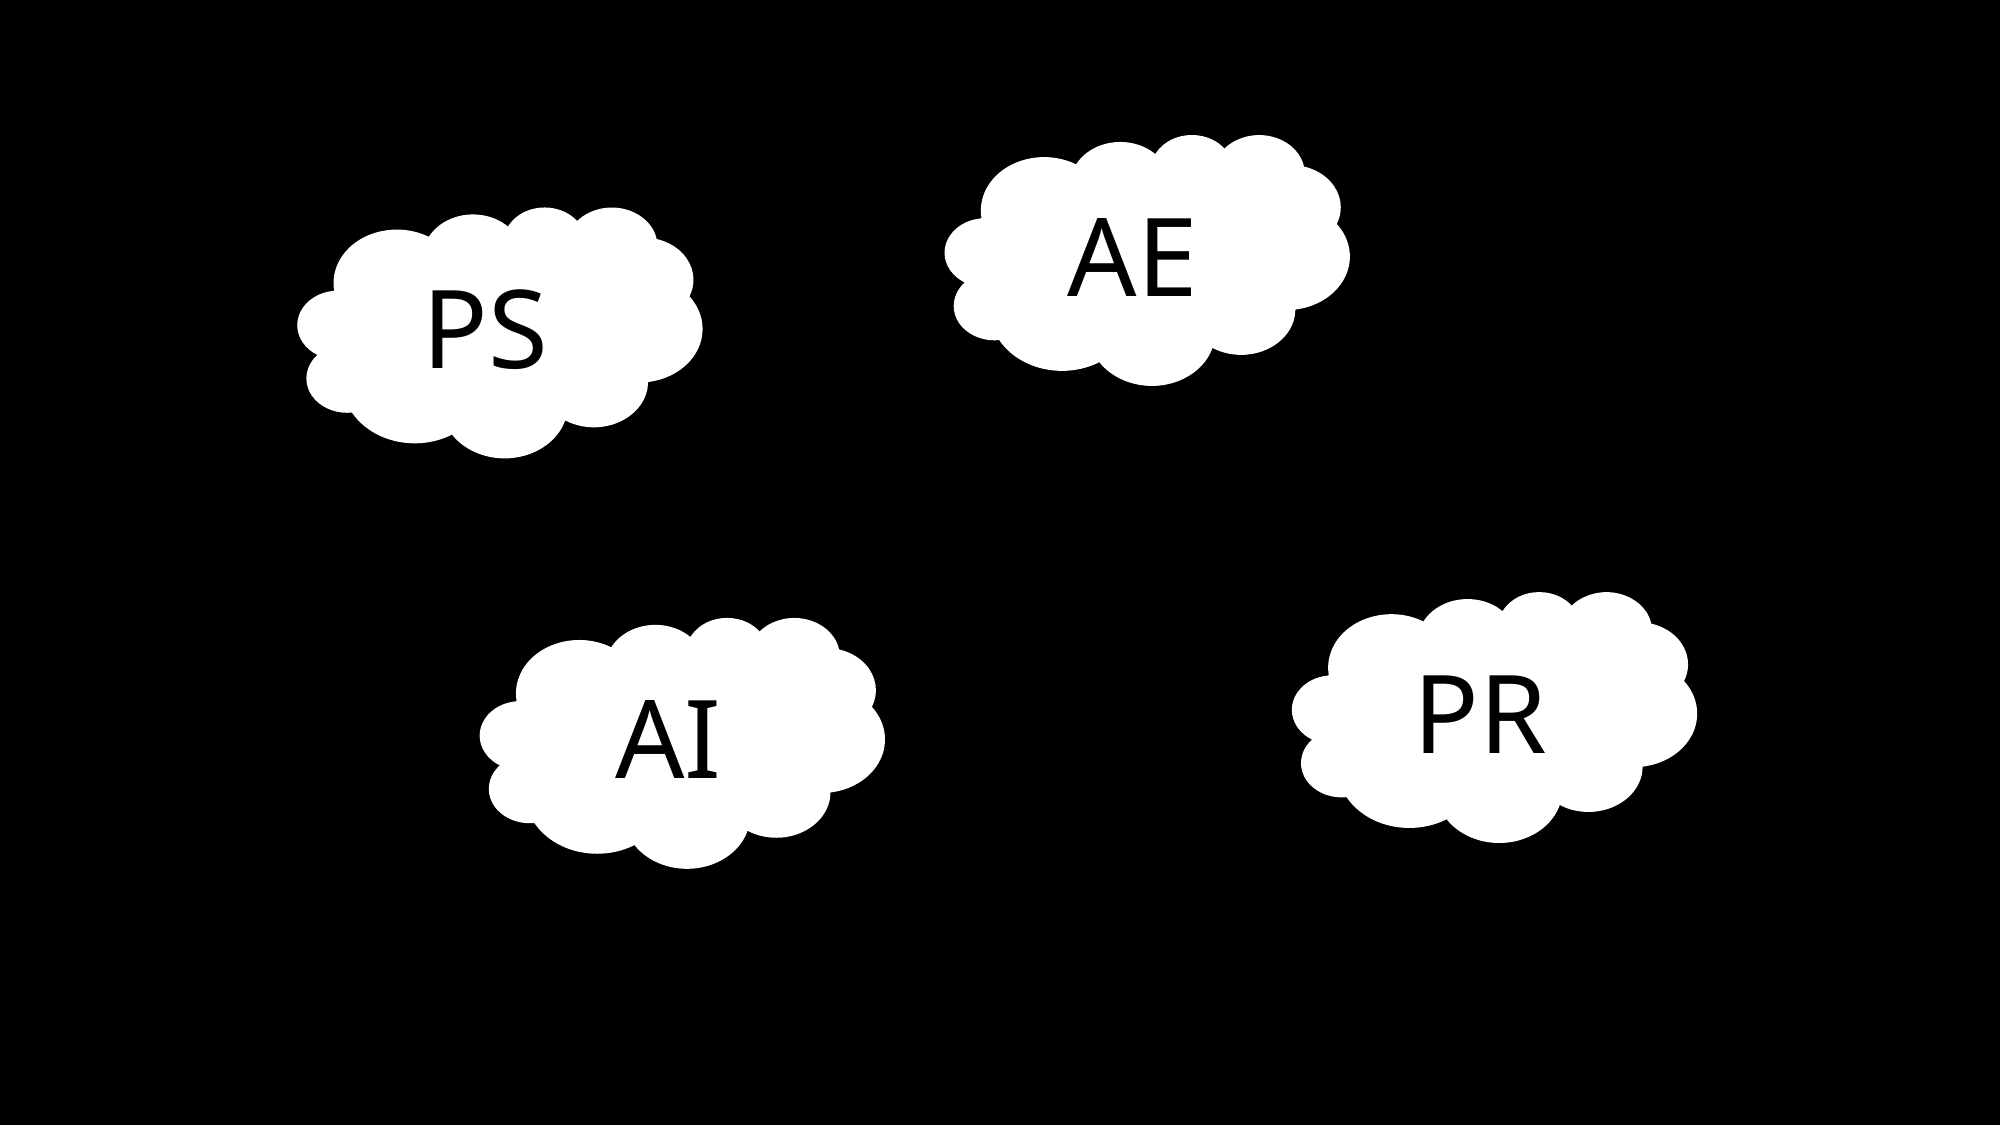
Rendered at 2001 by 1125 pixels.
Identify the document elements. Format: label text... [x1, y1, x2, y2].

text_box AE [944, 135, 1350, 386]
text_box PR [1291, 592, 1698, 844]
text_box PS [297, 207, 703, 459]
text_box AI [479, 617, 886, 869]
